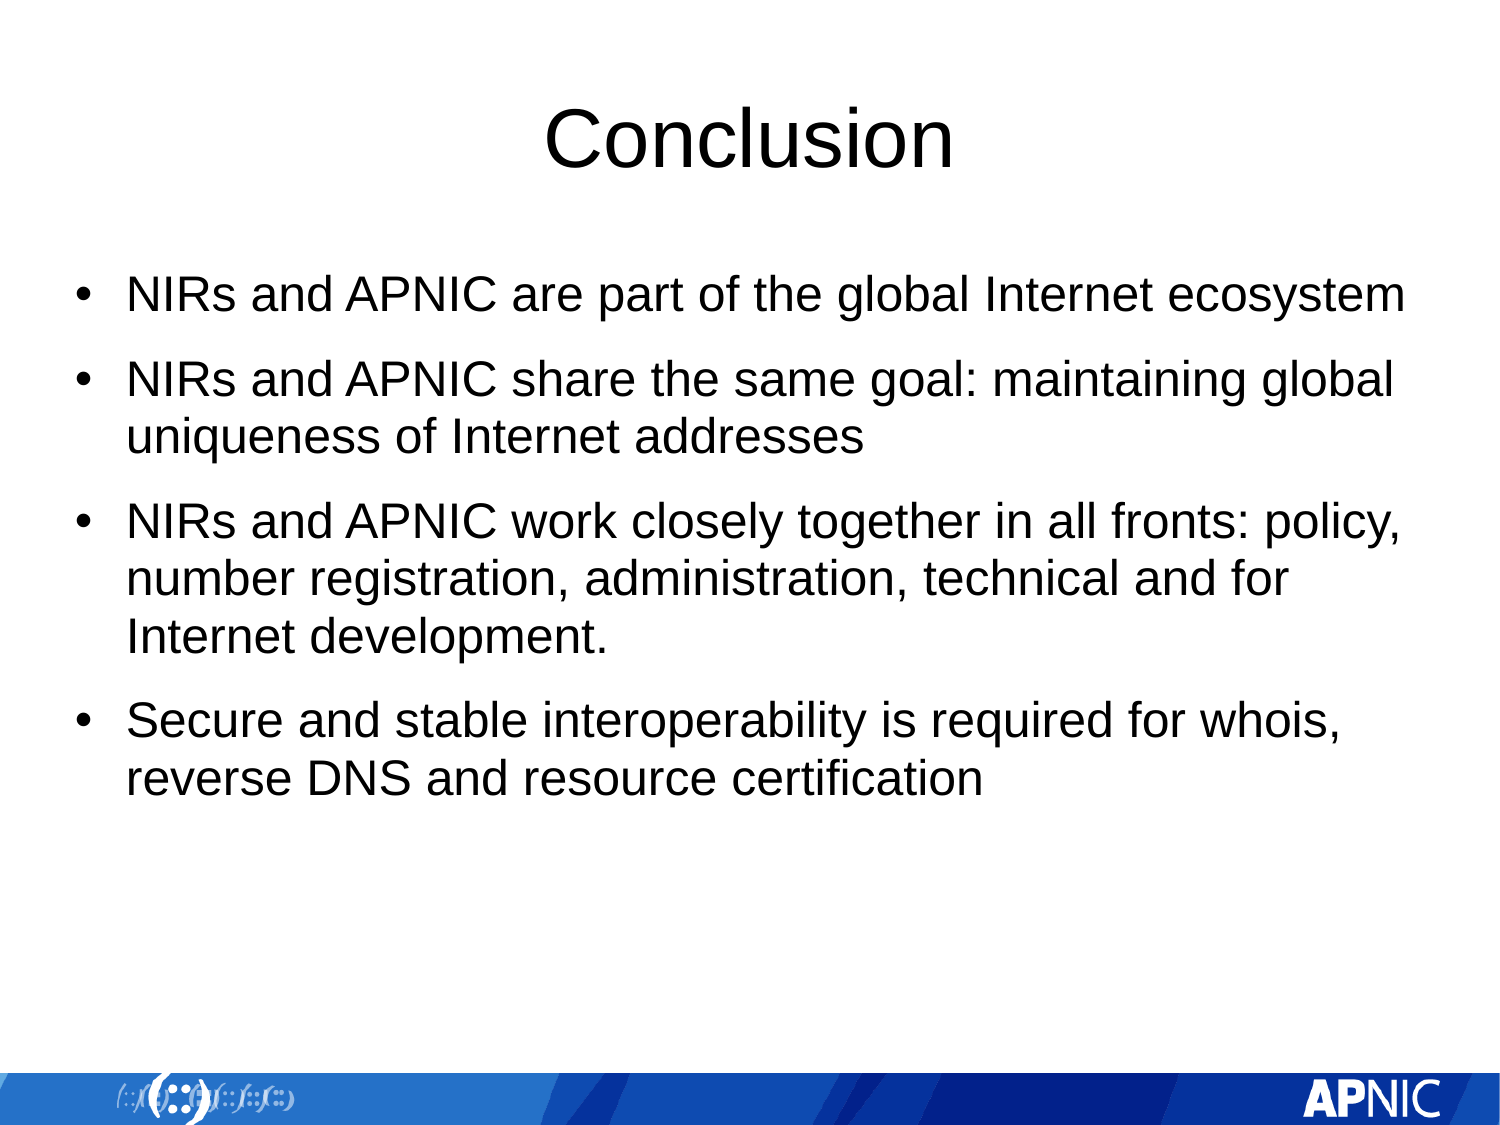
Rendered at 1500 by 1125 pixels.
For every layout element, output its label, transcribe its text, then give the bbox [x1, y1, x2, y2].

list NIRs and APNIC are part of the global Internet ecosystem NIRs and APNIC share the same goal: maintaining global uniqueness of Internet addresses NIRs and APNIC work closely together in all fronts: policy, number registration, administration, technical and for Internet development. Secure and stable interoperability is required for whois, reverse DNS and resource certification [74, 262, 1425, 1006]
title Conclusion [74, 44, 1425, 233]
picture [0, 1069, 1500, 1125]
